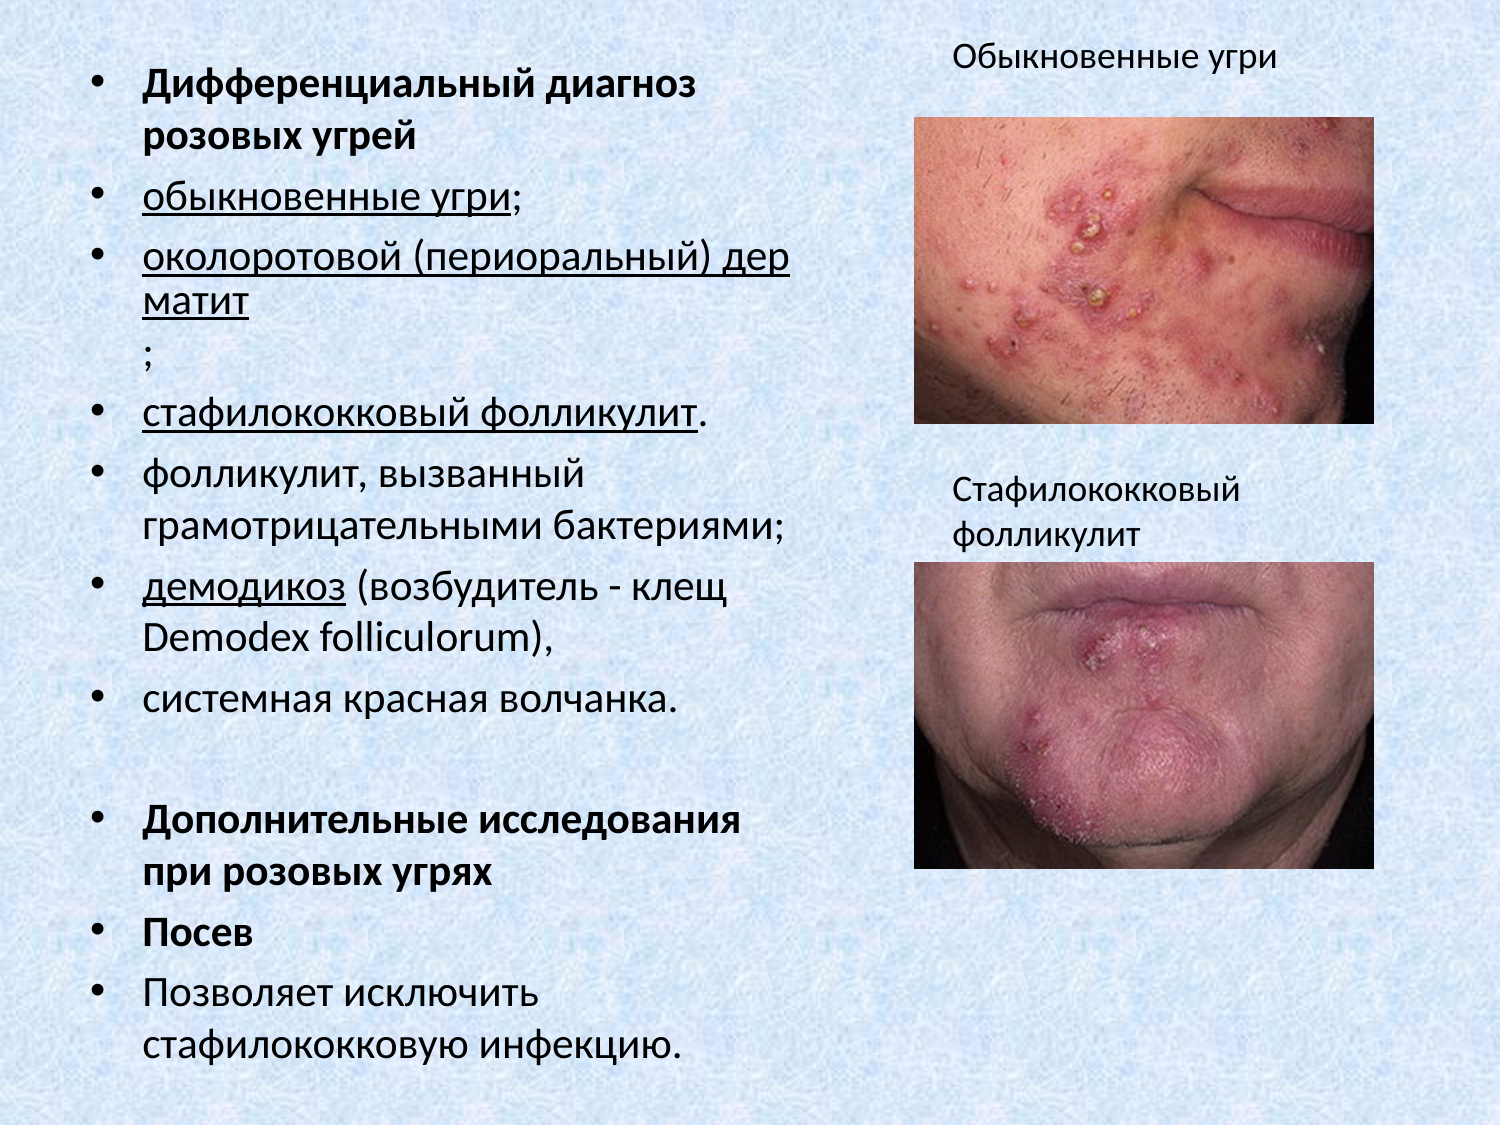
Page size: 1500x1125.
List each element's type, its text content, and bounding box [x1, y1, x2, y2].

text_box Стафилококковый фолликулит [937, 456, 1336, 560]
picture [0, 0, 1500, 1125]
list Дифференциальный диагноз розовых угрей обыкновенные угри; околоротовой (периоральный) дерматит; стафилококковый фолликулит. фолликулит, вызванный грамотрицательными бактериями; демодикоз (возбудитель - клещ Demodex folliculorum), системная красная волчанка. Дополнительные исследования при розовых угрях Посев Позволяет исключить стафилококковую инфекцию. [75, 46, 832, 1043]
text_box Обыкновенные угри [937, 23, 1360, 84]
